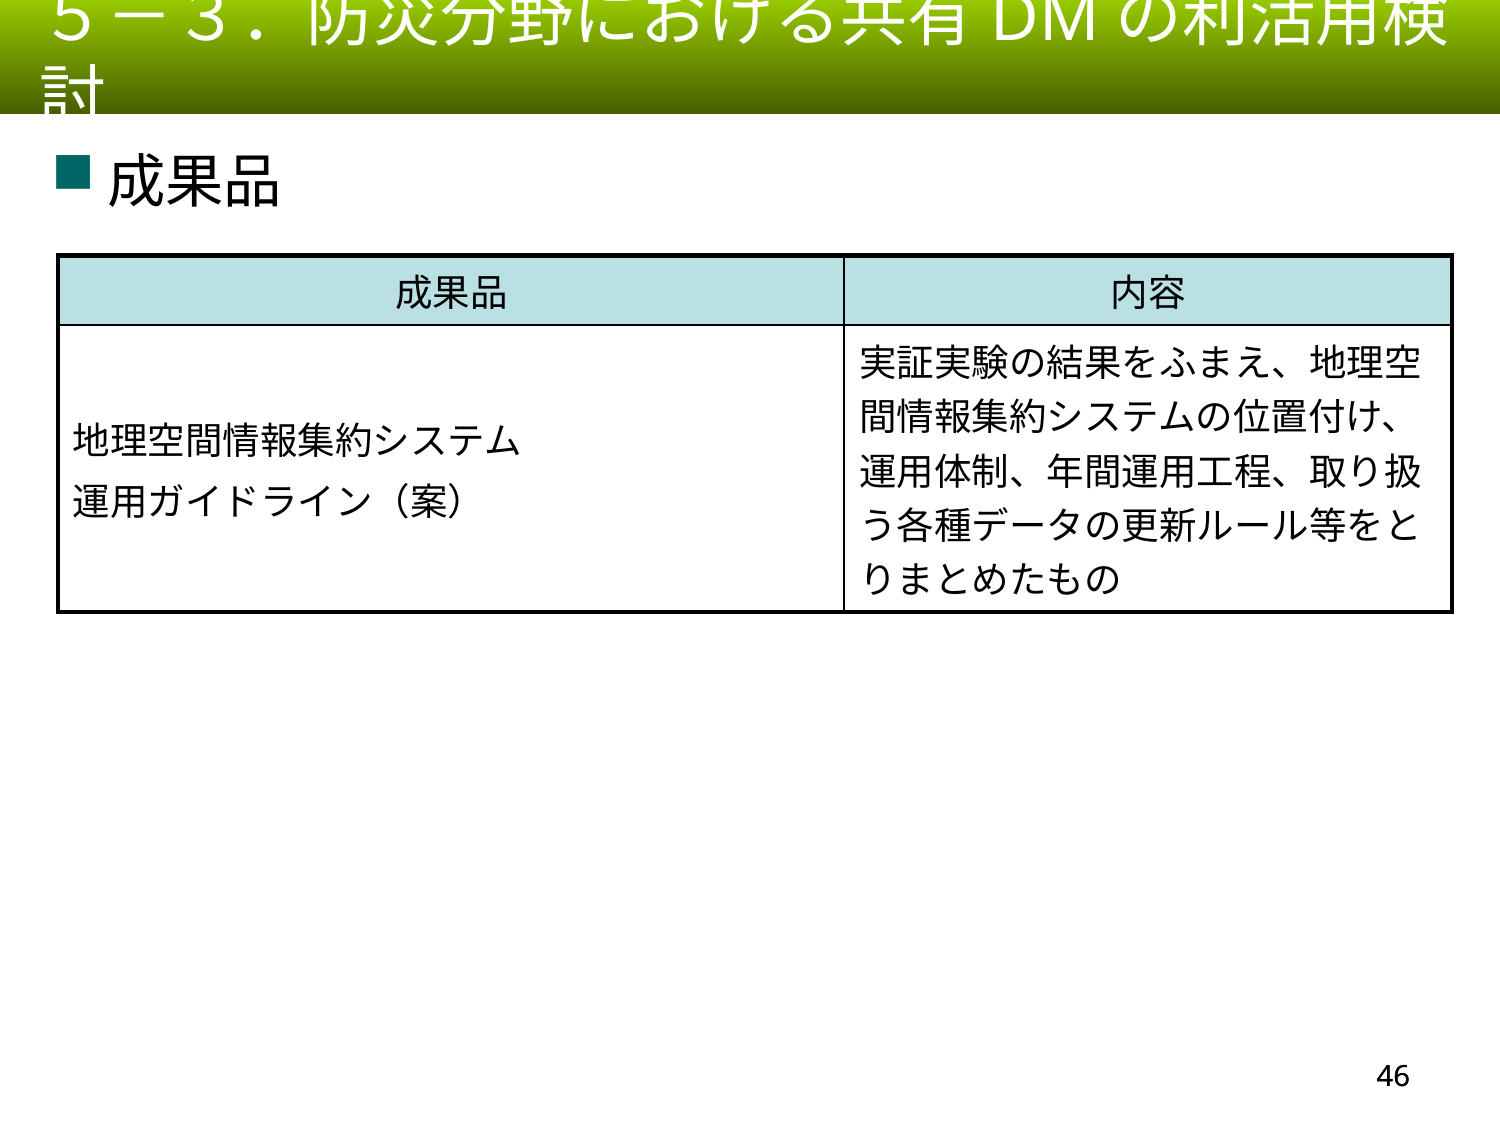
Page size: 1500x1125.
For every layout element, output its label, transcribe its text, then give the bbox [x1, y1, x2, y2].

text_box ５－３．防災分野における共有DMの利活用検討 [25, 12, 1500, 96]
table_cell 地理空間情報集約システム 運用ガイドライン（案） [60, 326, 843, 610]
text_box 成果品 [36, 137, 1459, 225]
table_cell 実証実験の結果をふまえ、地理空間情報集約システムの位置付け、運用体制、年間運用工程、取り扱う各種データの更新ルール等をとりまとめたもの [845, 326, 1450, 610]
text_box 45 [1074, 1050, 1425, 1106]
table_header 成果品 [60, 258, 843, 324]
table_header 内容 [845, 258, 1450, 324]
